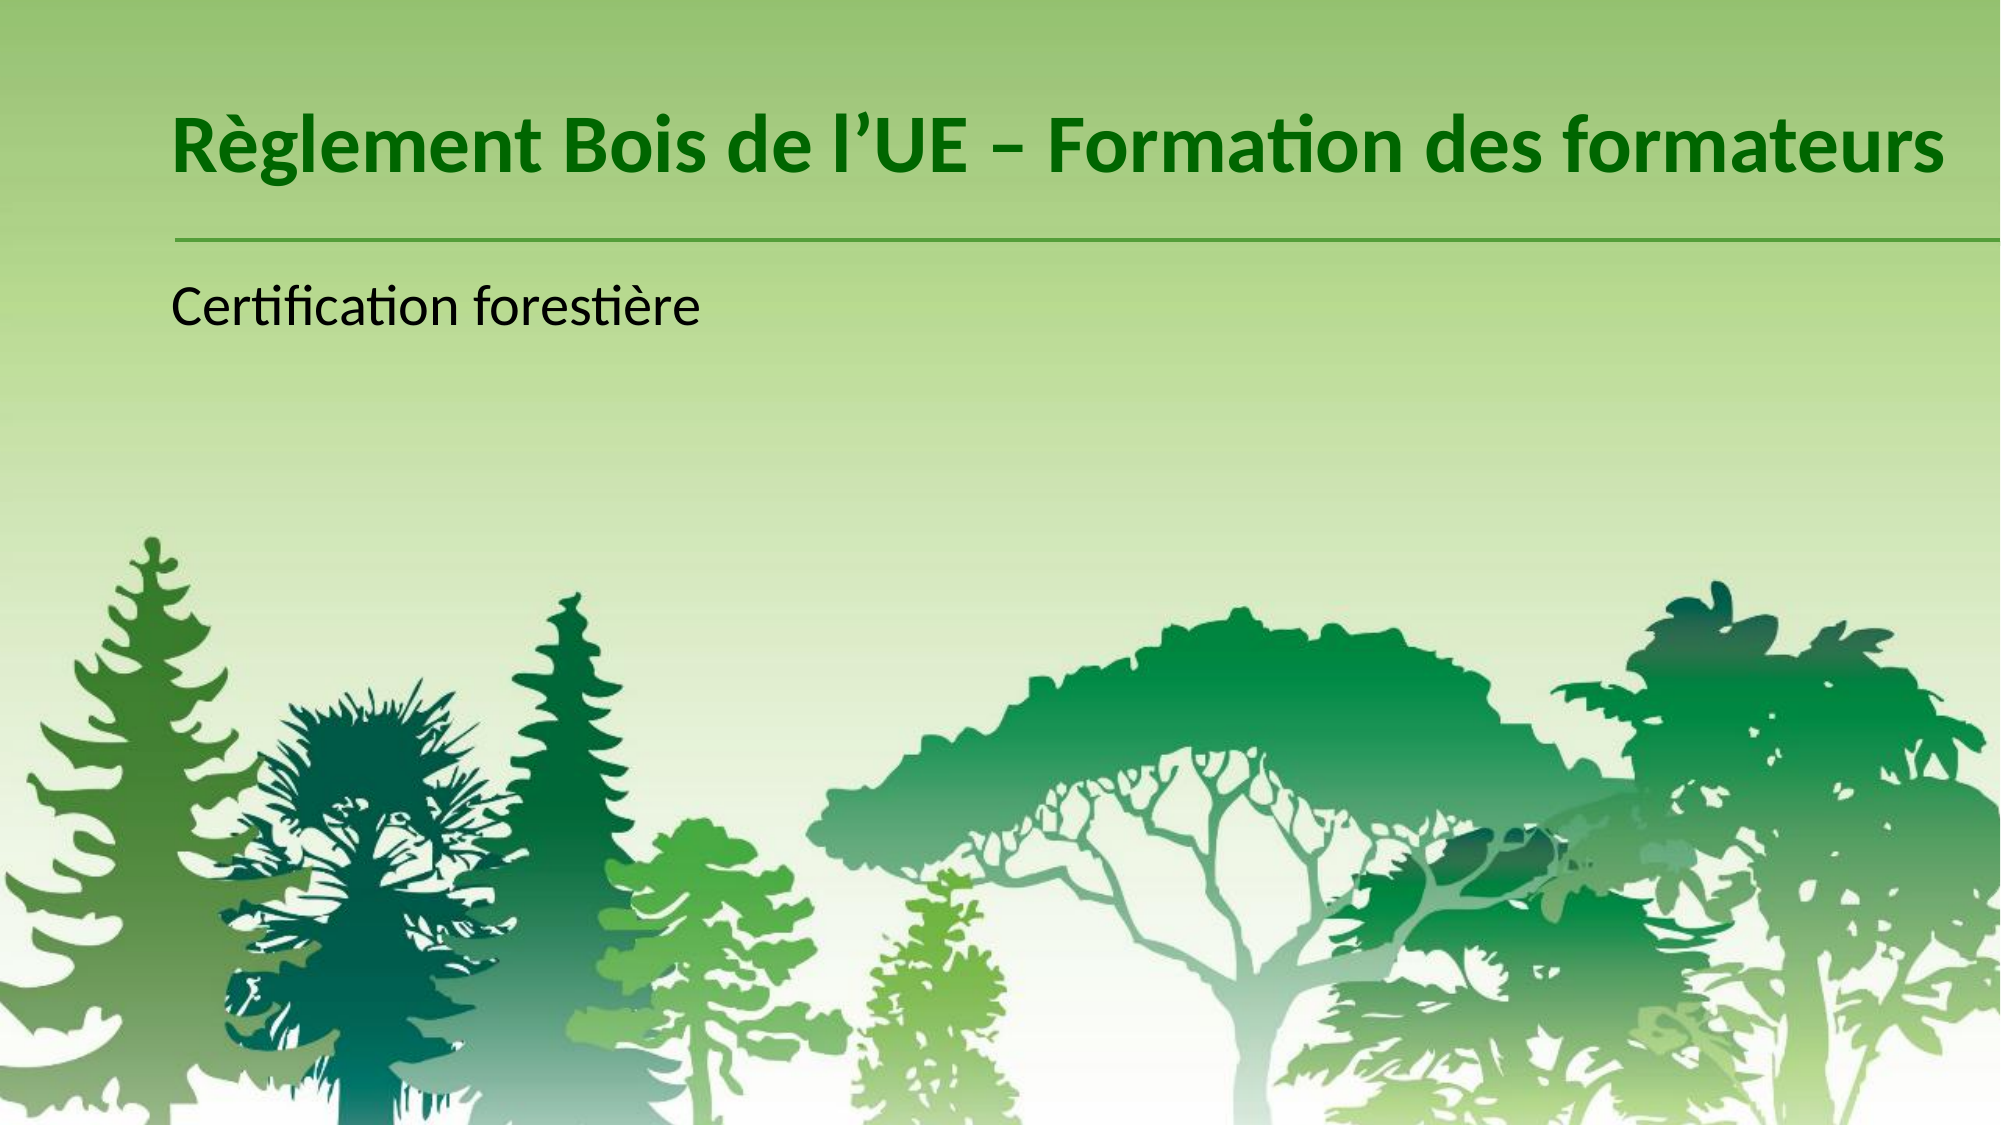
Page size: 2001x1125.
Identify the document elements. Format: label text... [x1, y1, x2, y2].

subtitle Certification forestière [156, 267, 1657, 540]
slide_number 2 [1493, 1065, 1944, 1125]
picture [0, 0, 2001, 1125]
title Règlement Bois de l’UE – Formation des formateurs [156, 53, 2000, 198]
